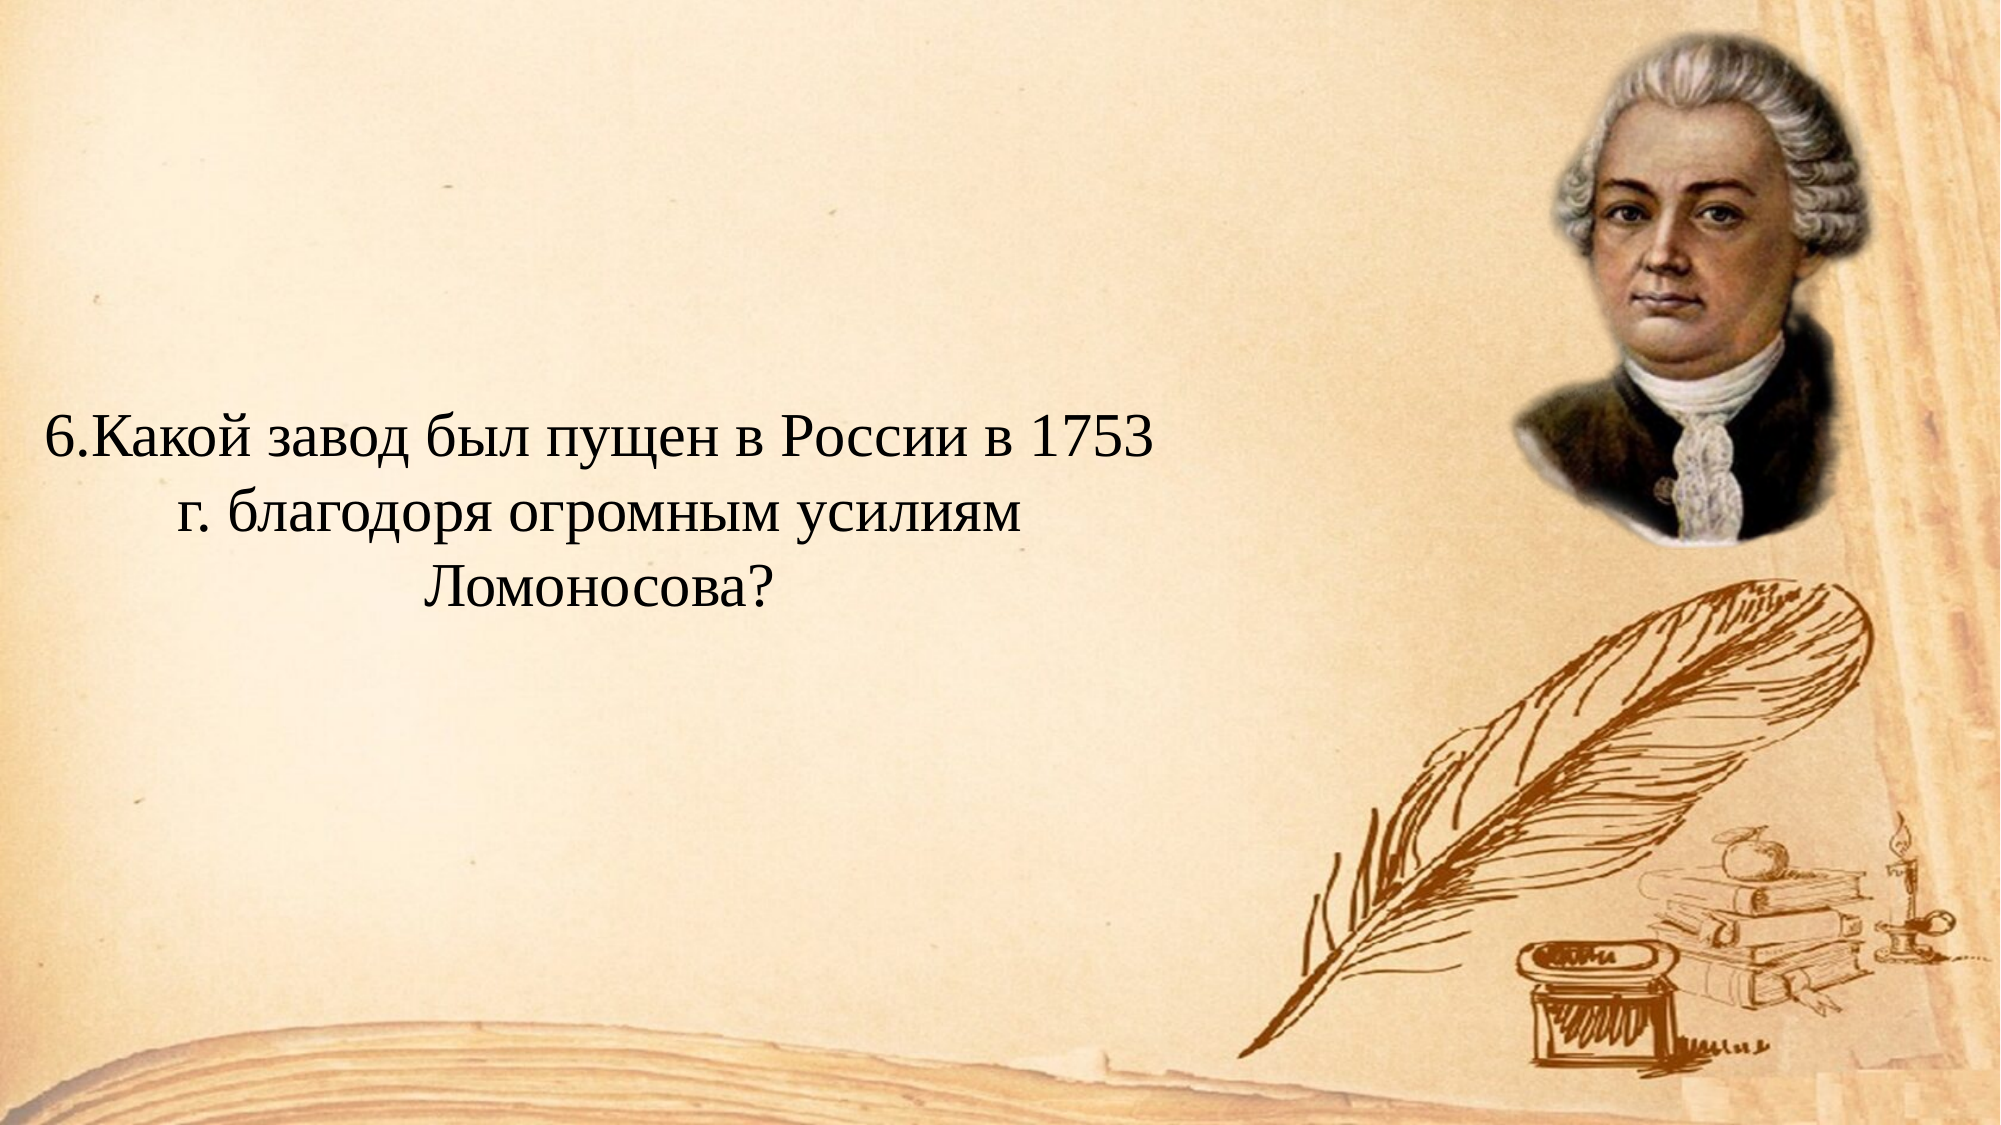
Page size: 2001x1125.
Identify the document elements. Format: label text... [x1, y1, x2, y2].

picture [0, 0, 2001, 1125]
title 6.Какой завод был пущен в России в 1753 г. благодоря огромным усилиям Ломоносова? [11, 164, 1189, 848]
